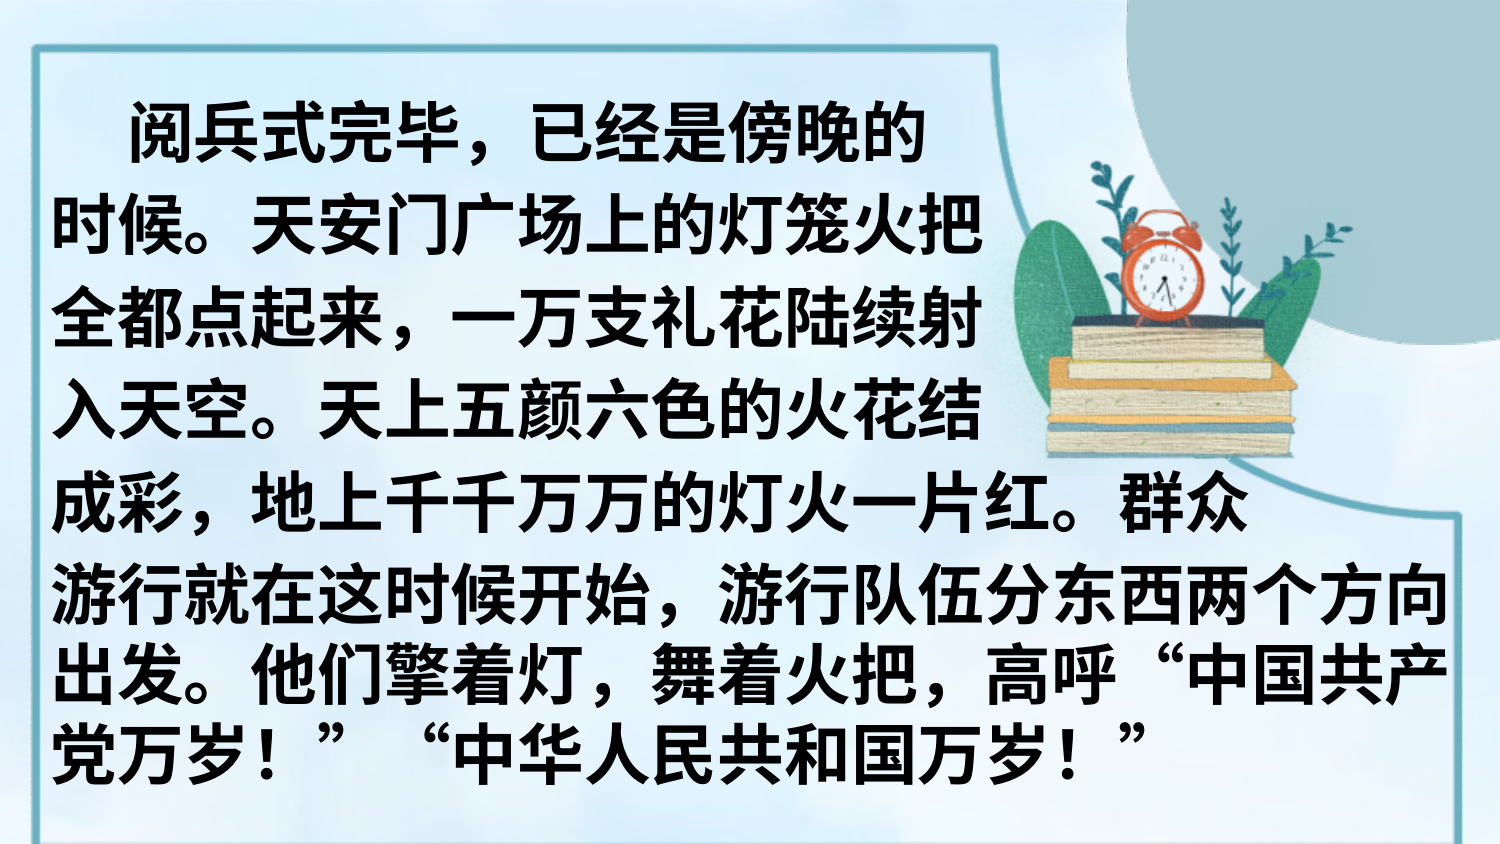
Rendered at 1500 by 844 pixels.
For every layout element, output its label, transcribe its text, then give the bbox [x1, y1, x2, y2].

text_box 阅兵式完毕，已经是傍晚的 时候。天安门广场上的灯笼火把 全都点起来，一万支礼花陆续射 入天空。天上五颜六色的火花结 成彩，地上千千万万的灯火一片红。群众 游行就在这时候开始，游行队伍分东西两个方向出发。他们擎着灯，舞着火把，高呼“中国共产党万岁！”“中华人民共和国万岁！” [35, 83, 1477, 801]
picture [0, 0, 1500, 844]
